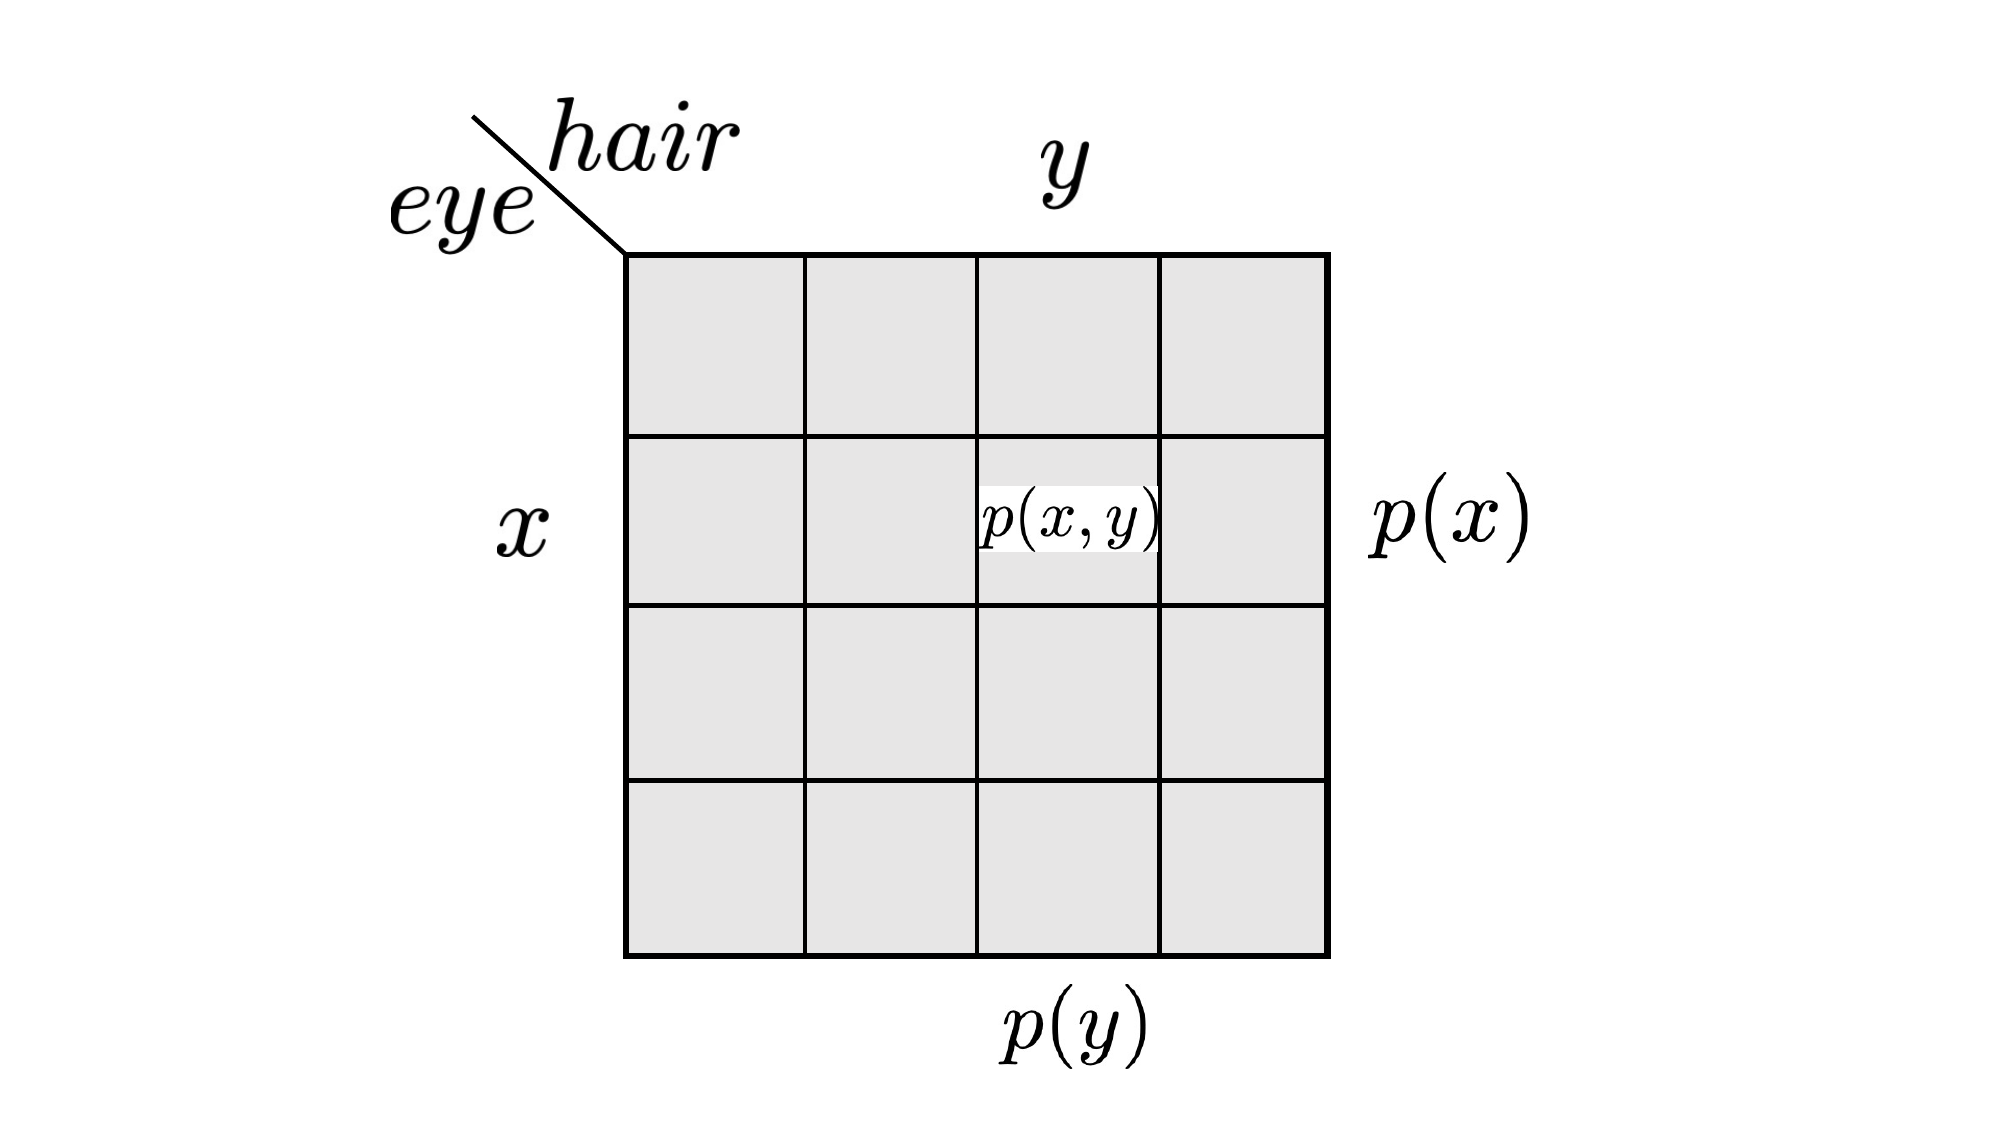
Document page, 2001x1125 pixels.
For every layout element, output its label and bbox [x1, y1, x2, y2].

text_box [977, 783, 1159, 957]
text_box [979, 552, 1157, 603]
text_box [979, 254, 1159, 434]
text_box [807, 254, 976, 434]
picture [497, 508, 550, 557]
text_box [1160, 254, 1329, 957]
picture [979, 486, 1158, 552]
picture [1041, 140, 1090, 210]
text_box [979, 608, 1157, 778]
text_box [979, 439, 1157, 486]
picture [549, 97, 740, 171]
text_box [807, 608, 975, 778]
picture [1368, 472, 1528, 563]
text_box [806, 783, 976, 957]
text_box [625, 254, 804, 957]
picture [391, 186, 535, 255]
picture [998, 984, 1146, 1069]
text_box [807, 439, 975, 603]
text_box [472, 116, 627, 255]
